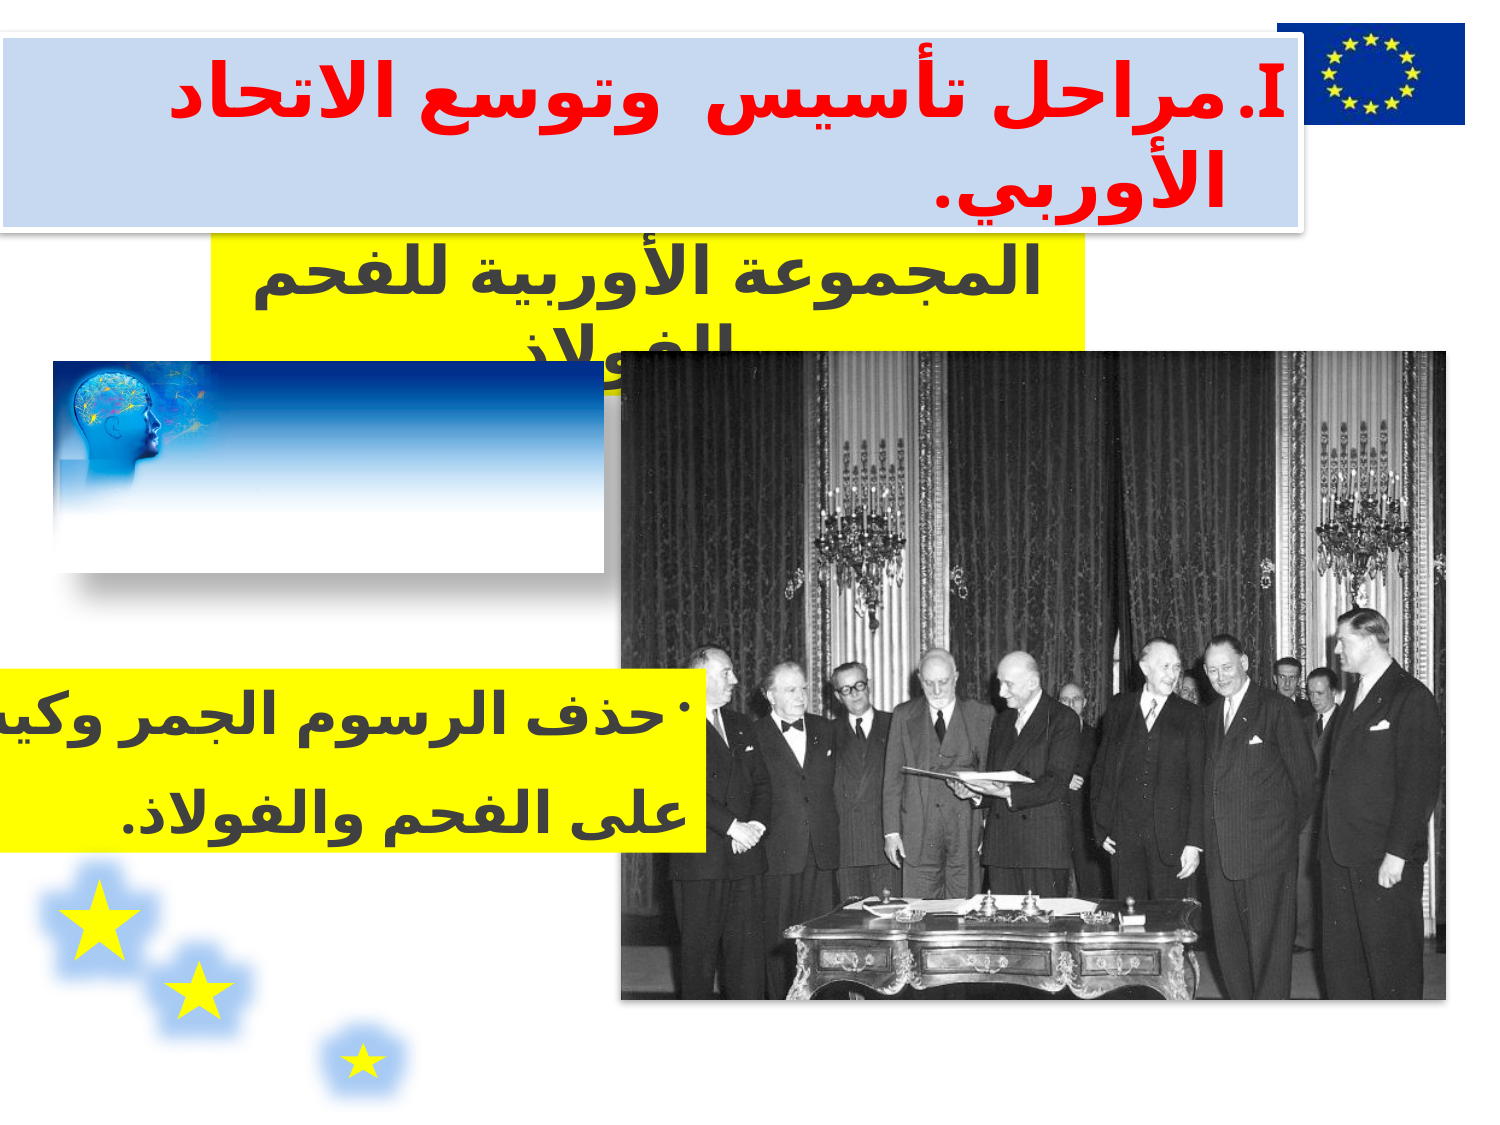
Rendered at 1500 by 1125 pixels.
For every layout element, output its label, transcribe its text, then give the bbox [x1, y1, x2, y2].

picture [52, 361, 605, 573]
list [1277, 23, 1466, 126]
text_box [339, 1042, 387, 1079]
text_box [164, 960, 235, 1020]
text_box مراحل تأسيس وتوسع الاتحاد الأوربي. [0, 32, 1304, 233]
text_box [58, 878, 141, 961]
text_box [324, 893, 1129, 1022]
text_box حذف الرسوم الجمر وكية على الفحم والفولاذ. [0, 668, 615, 853]
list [620, 351, 1446, 1000]
title باريس 1951 تأسيس المجموعة الأوربية للفحم والفولاذ [210, 240, 1085, 369]
text_box [346, 1018, 381, 1022]
